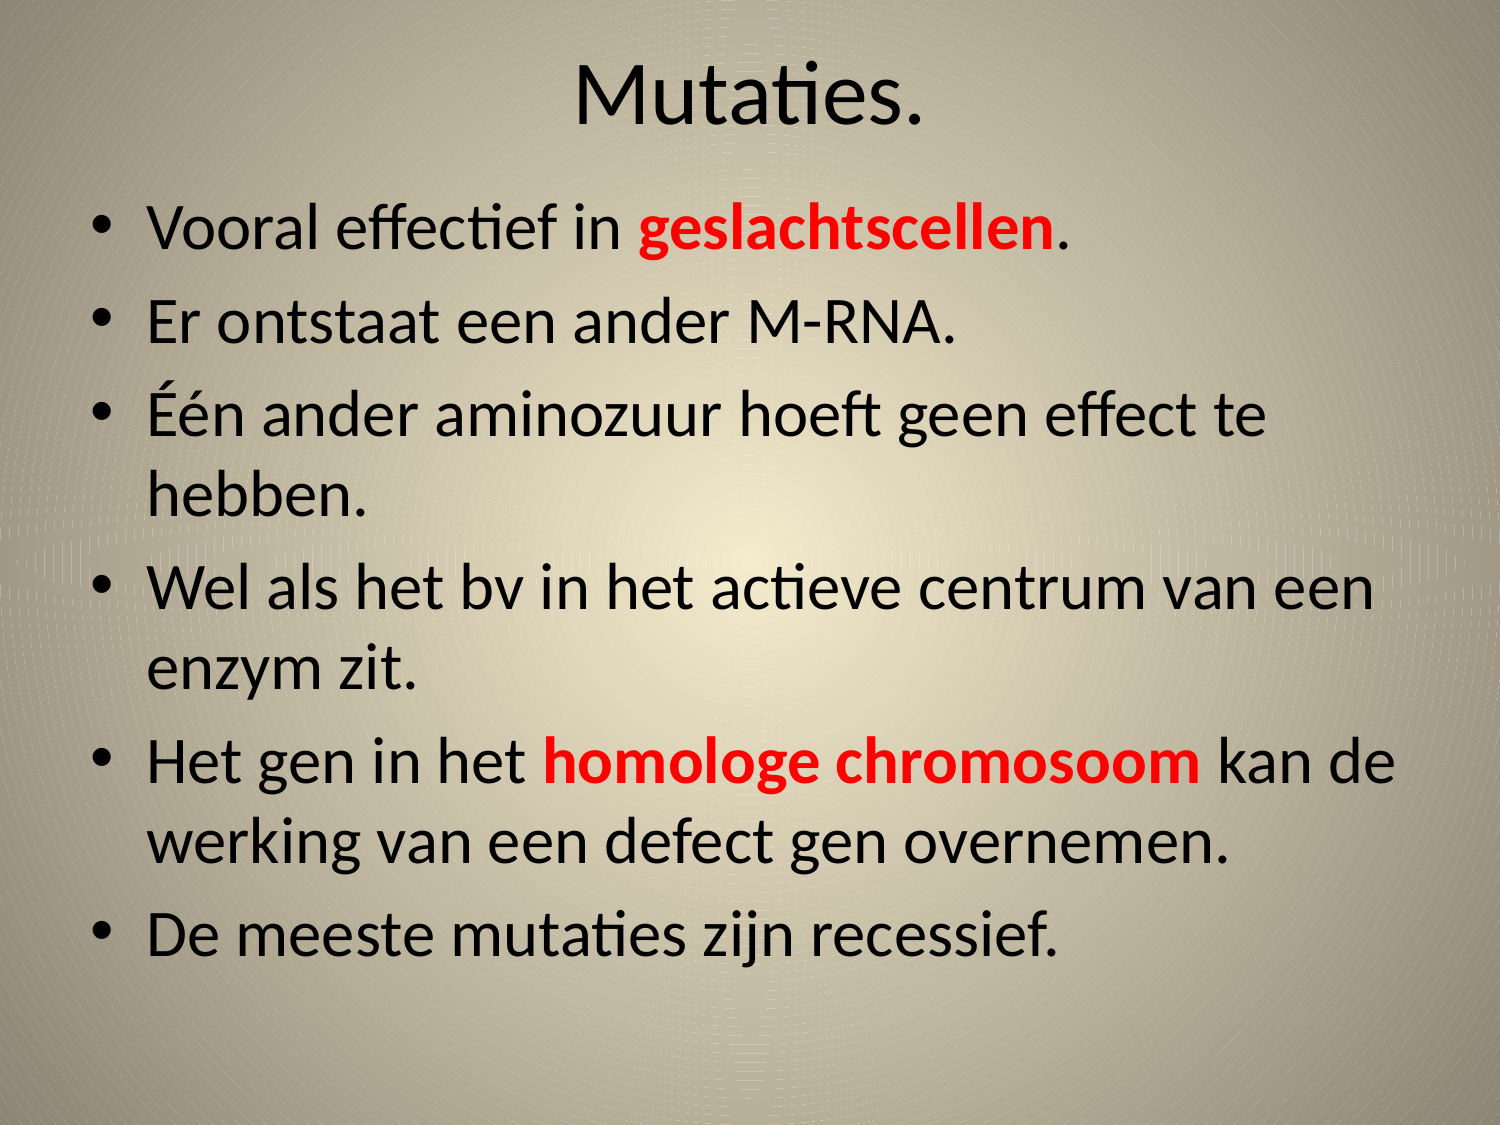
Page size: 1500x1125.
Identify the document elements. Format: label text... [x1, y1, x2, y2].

title Mutaties. [75, 0, 1425, 175]
list Vooral effectief in geslachtscellen. Er ontstaat een ander M-RNA. Één ander aminozuur hoeft geen effect te hebben. Wel als het bv in het actieve centrum van een enzym zit. Het gen in het homologe chromosoom kan de werking van een defect gen overnemen. De meeste mutaties zijn recessief. [75, 175, 1500, 1043]
